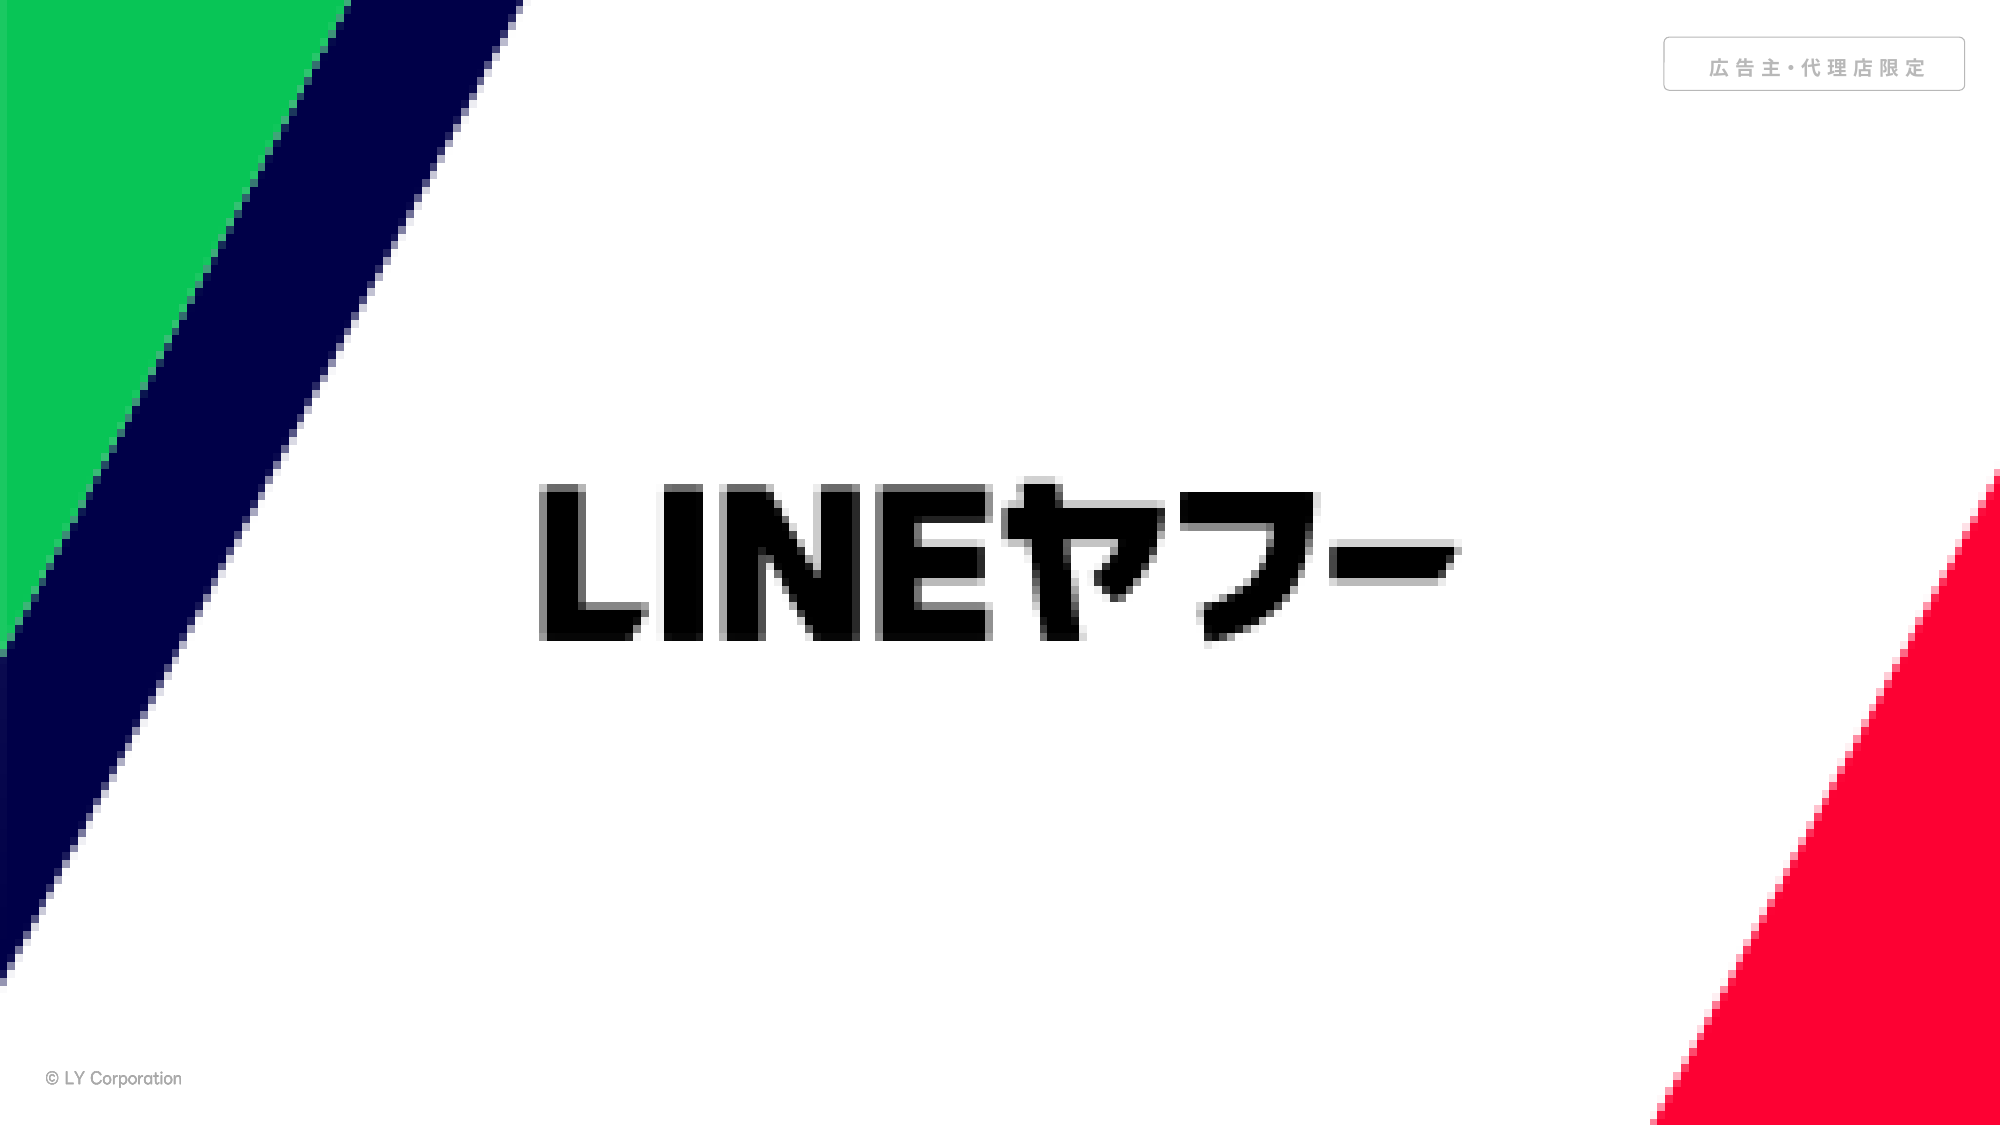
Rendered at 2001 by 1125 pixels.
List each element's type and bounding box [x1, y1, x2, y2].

picture [46, 1071, 181, 1088]
